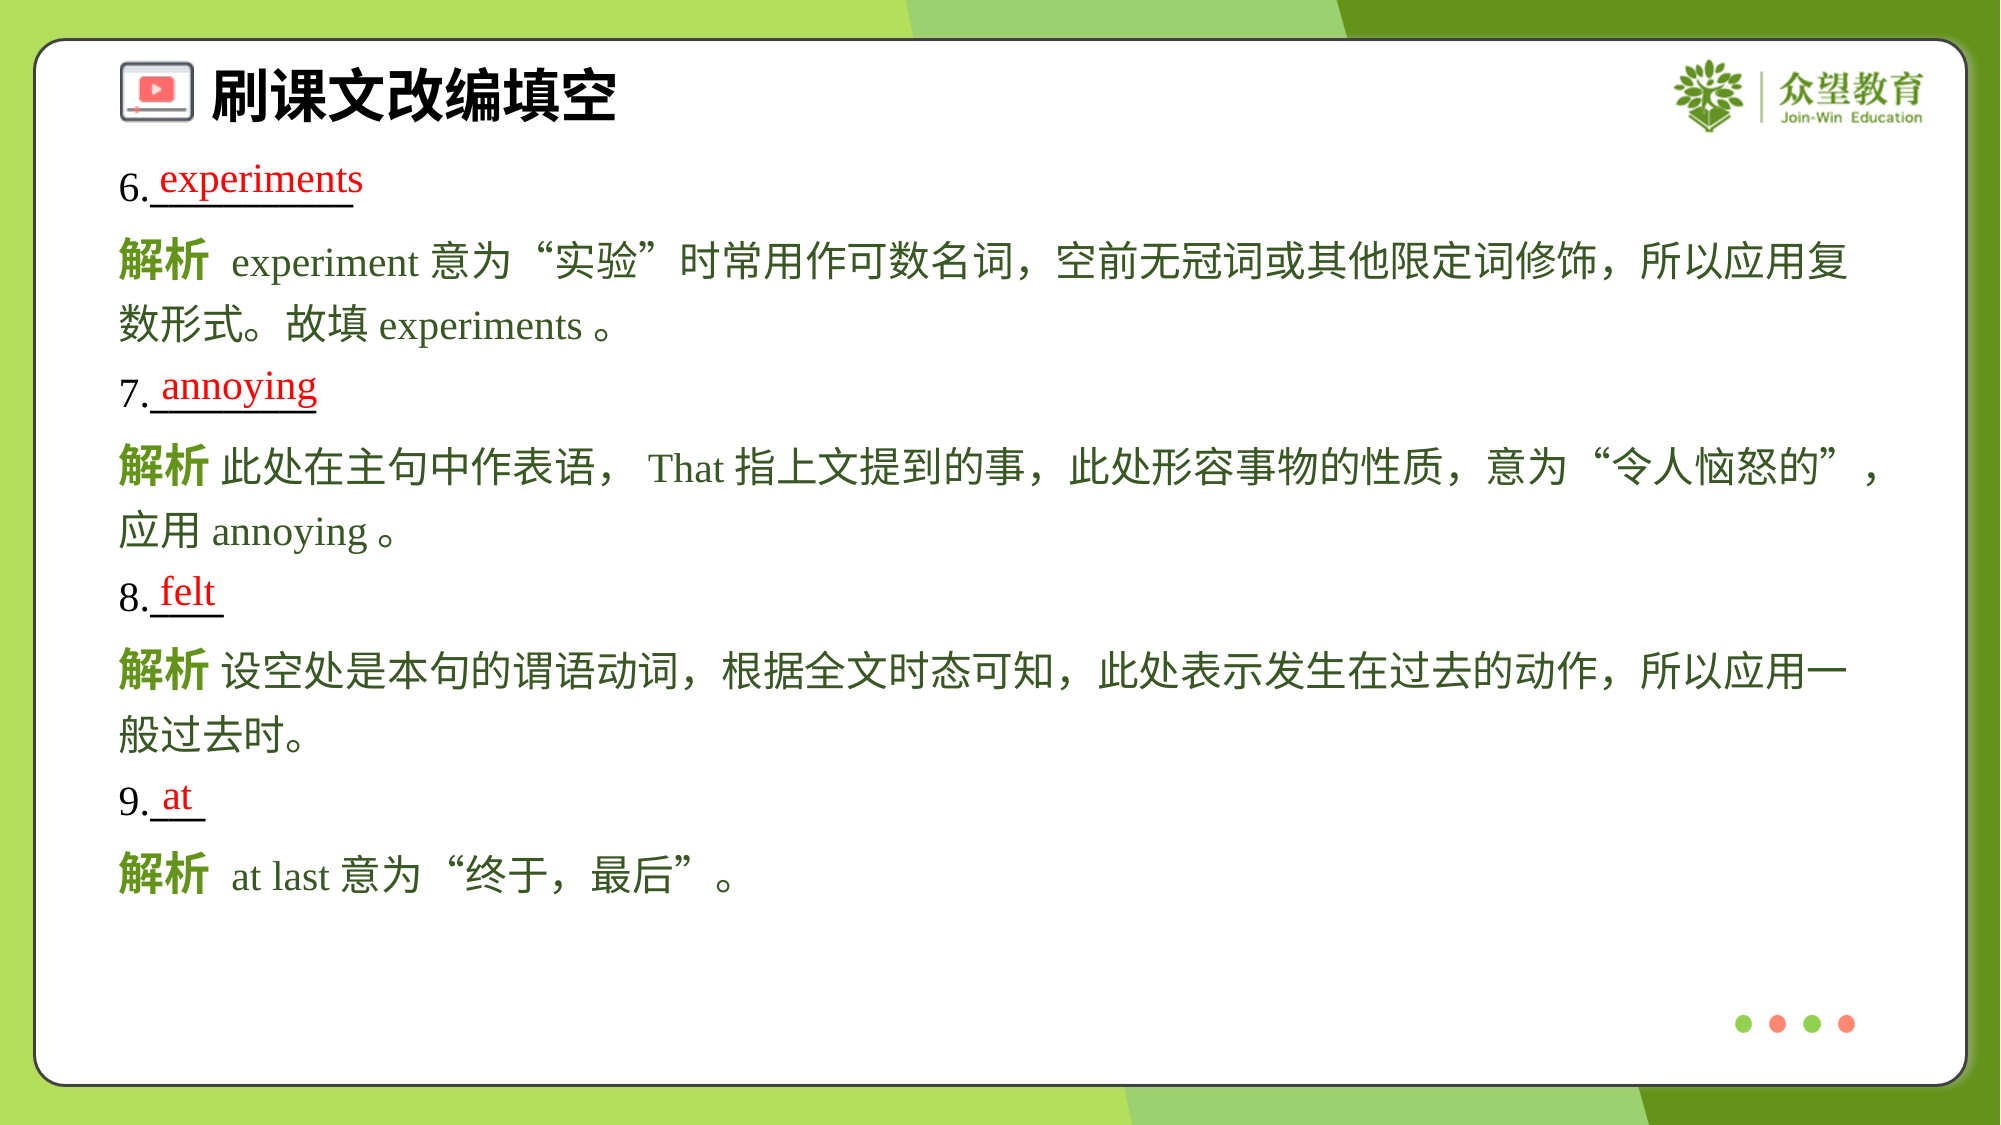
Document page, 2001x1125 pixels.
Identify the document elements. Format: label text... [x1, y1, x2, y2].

text_box 解析 experiment意为“实验”时常用作可数名词，空前无冠词或其他限定词修饰，所以应用复数形式。故填experiments。 [118, 216, 1883, 348]
text_box experiments [145, 138, 379, 202]
text_box 6.___________ [118, 146, 1883, 210]
text_box 7._________ [118, 353, 1883, 416]
text_box 8.____ [118, 557, 1883, 620]
text_box 解析 at last意为“终于，最后”。 [118, 831, 1883, 900]
text_box at [147, 755, 208, 818]
text_box felt [144, 551, 231, 614]
text_box annoying [147, 344, 333, 408]
picture [0, 0, 2000, 1125]
text_box 解析 此处在主句中作表语，That指上文提到的事，此处形容事物的性质，意为“令人恼怒的”，应用annoying。 [118, 422, 1883, 555]
text_box 解析 设空处是本句的谓语动词，根据全文时态可知，此处表示发生在过去的动作，所以应用一般过去时。 [118, 627, 1883, 759]
text_box 9.___ [118, 761, 1883, 825]
